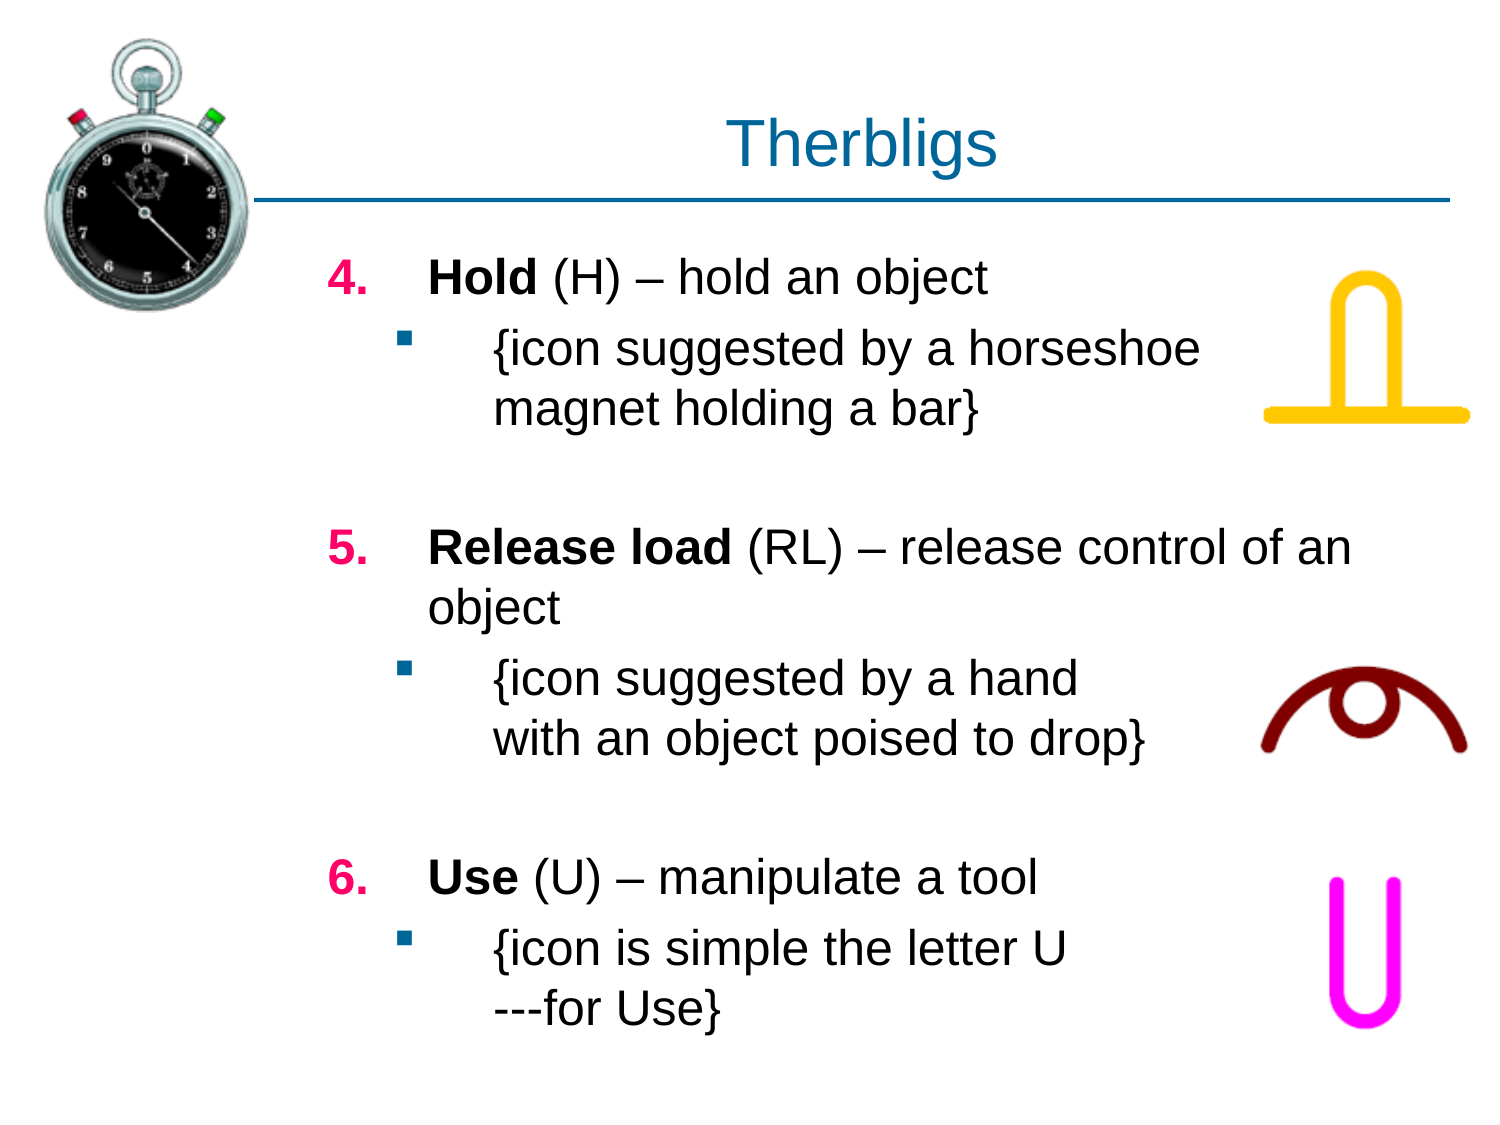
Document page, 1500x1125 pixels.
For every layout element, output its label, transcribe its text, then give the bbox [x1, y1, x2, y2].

list Hold (H) – hold an object {icon suggested by a horseshoe magnet holding a bar} Release load (RL) – release control of an object {icon suggested by a hand with an object poised to drop} Use (U) – manipulate a tool {icon is simple the letter U ---for Use} [312, 237, 1450, 1088]
picture [1249, 262, 1483, 435]
picture [37, 37, 254, 313]
picture [1247, 656, 1486, 778]
picture [1313, 862, 1419, 1041]
title Therbligs [275, 37, 1450, 188]
